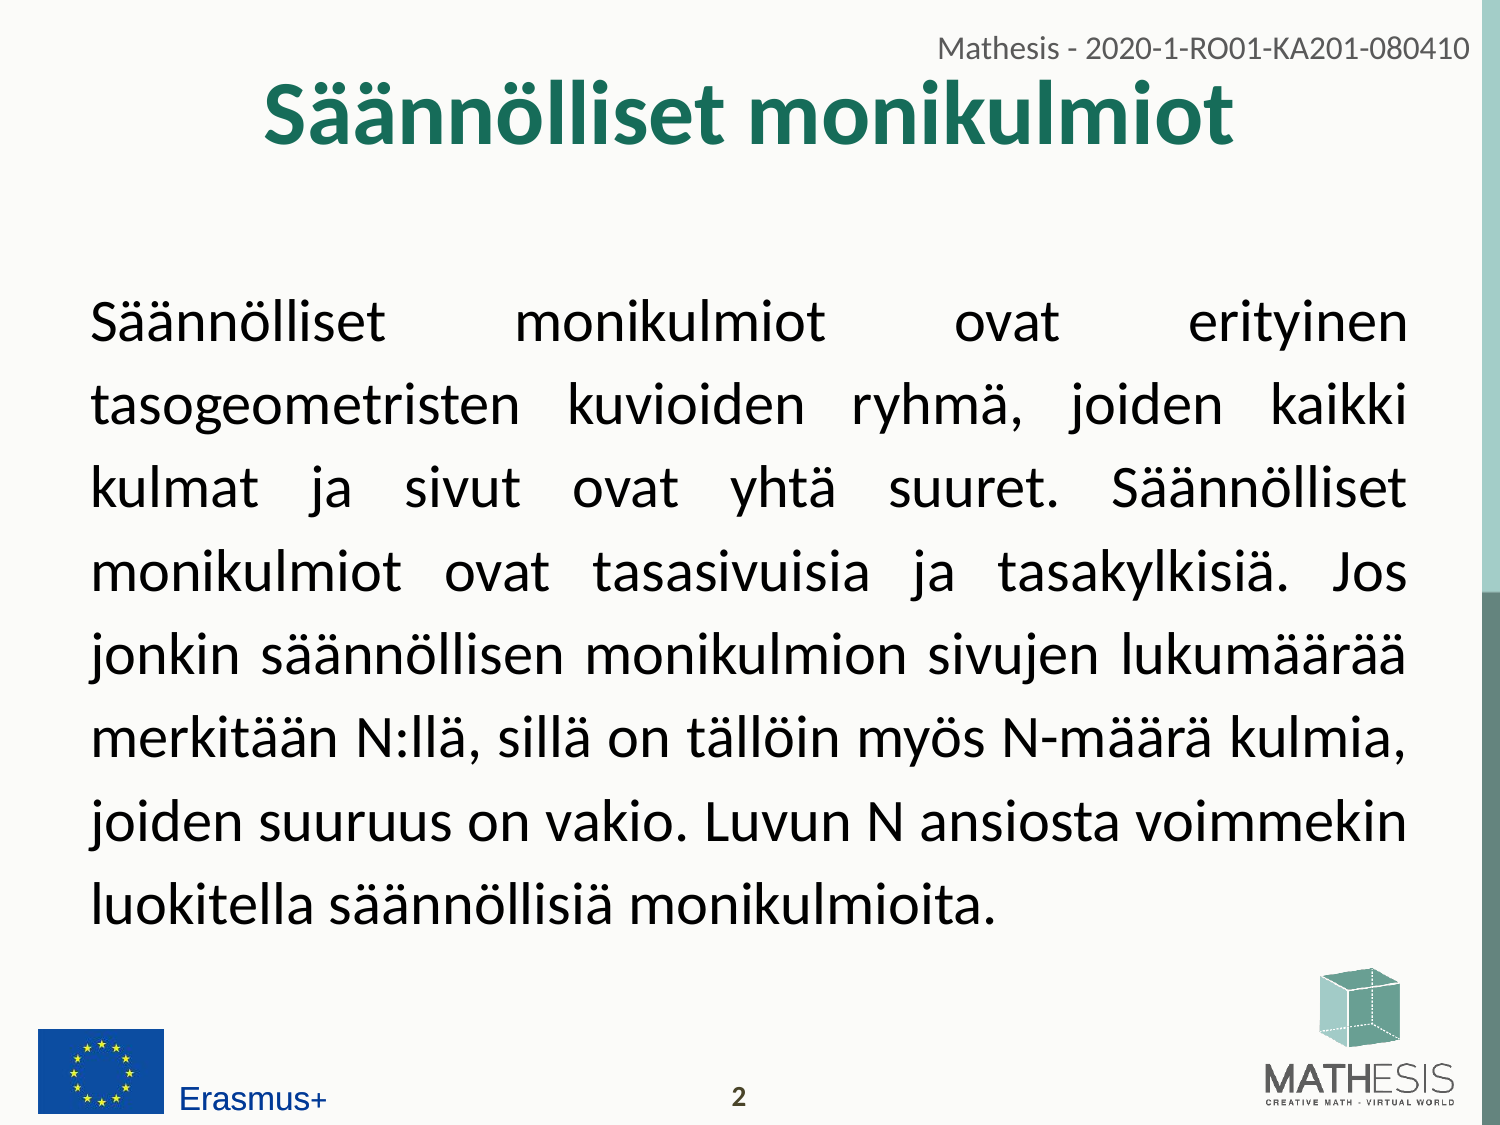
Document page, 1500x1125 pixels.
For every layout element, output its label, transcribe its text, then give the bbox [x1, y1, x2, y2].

title Säännölliset monikulmiot [75, 45, 1425, 233]
list Säännölliset monikulmiot ovat erityinen tasogeometristen kuvioiden ryhmä, joiden kaikki kulmat ja sivut ovat yhtä suuret. Säännölliset monikulmiot ovat tasasivuisia ja tasakylkisiä. Jos jonkin säännöllisen monikulmion sivujen lukumäärää merkitään N:llä, sillä on tällöin myös N-määrä kulmia, joiden suuruus on vakio. Luvun N ansiosta voimmekin luokitella säännöllisiä monikulmioita. [75, 262, 1425, 1005]
picture [38, 1029, 164, 1114]
